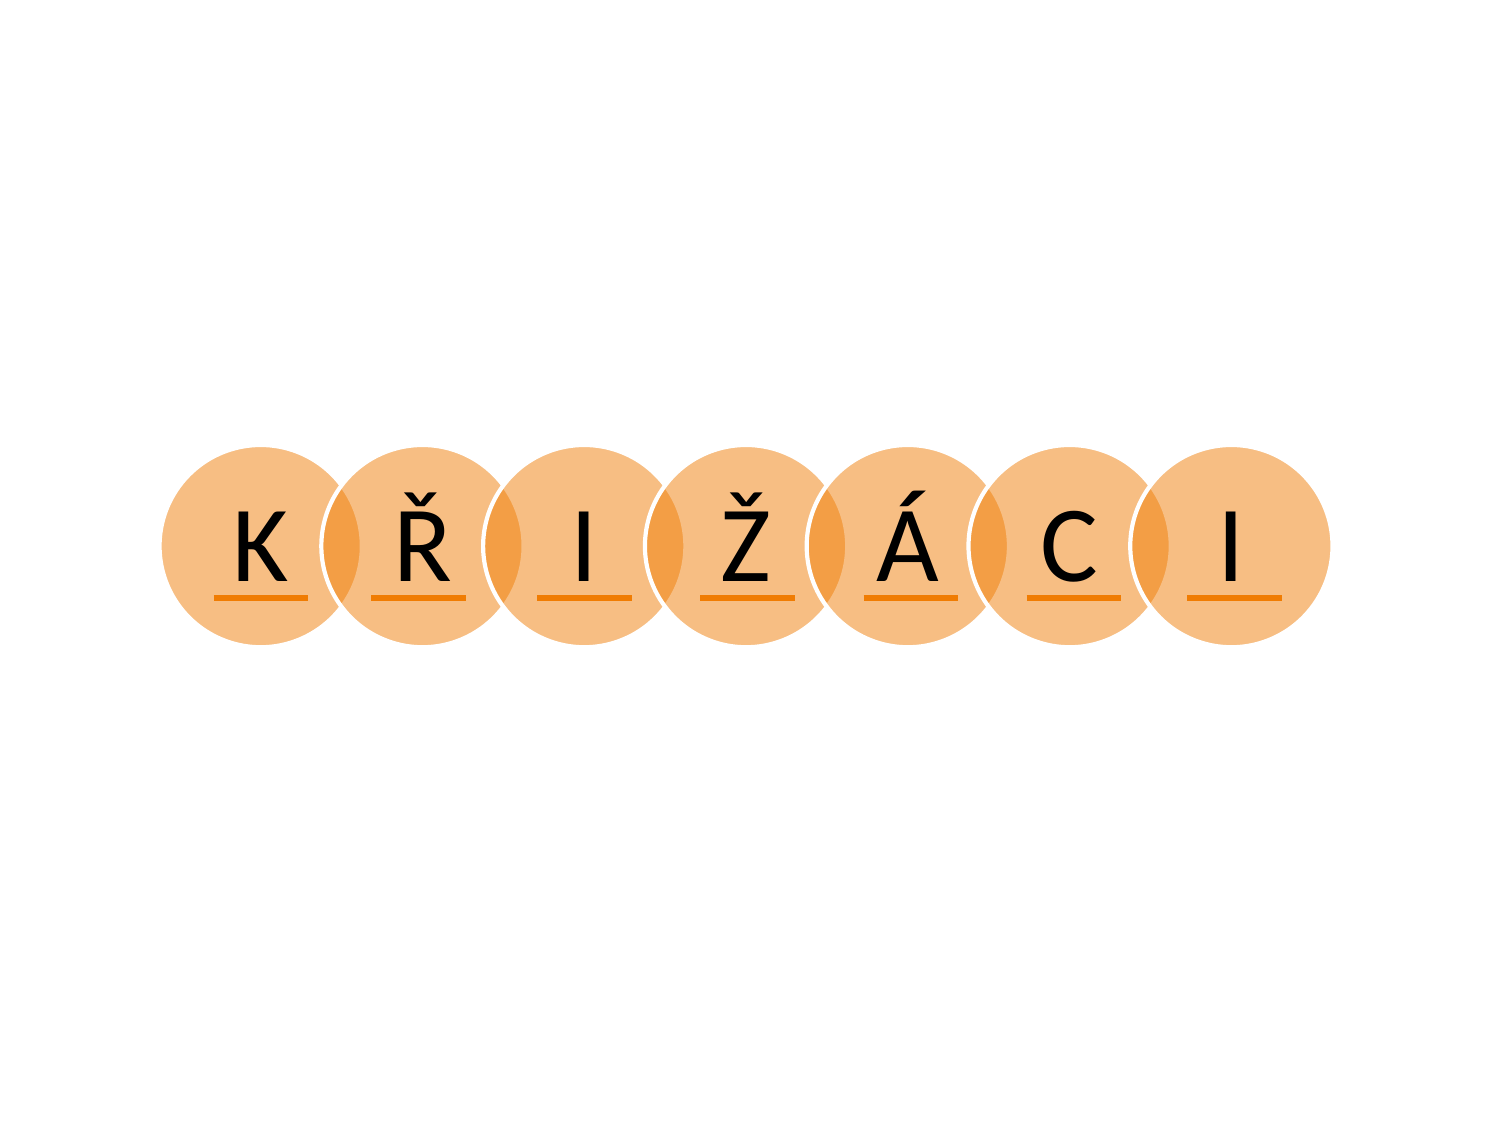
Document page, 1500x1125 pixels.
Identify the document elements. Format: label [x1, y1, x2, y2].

text_box [159, 207, 1333, 885]
